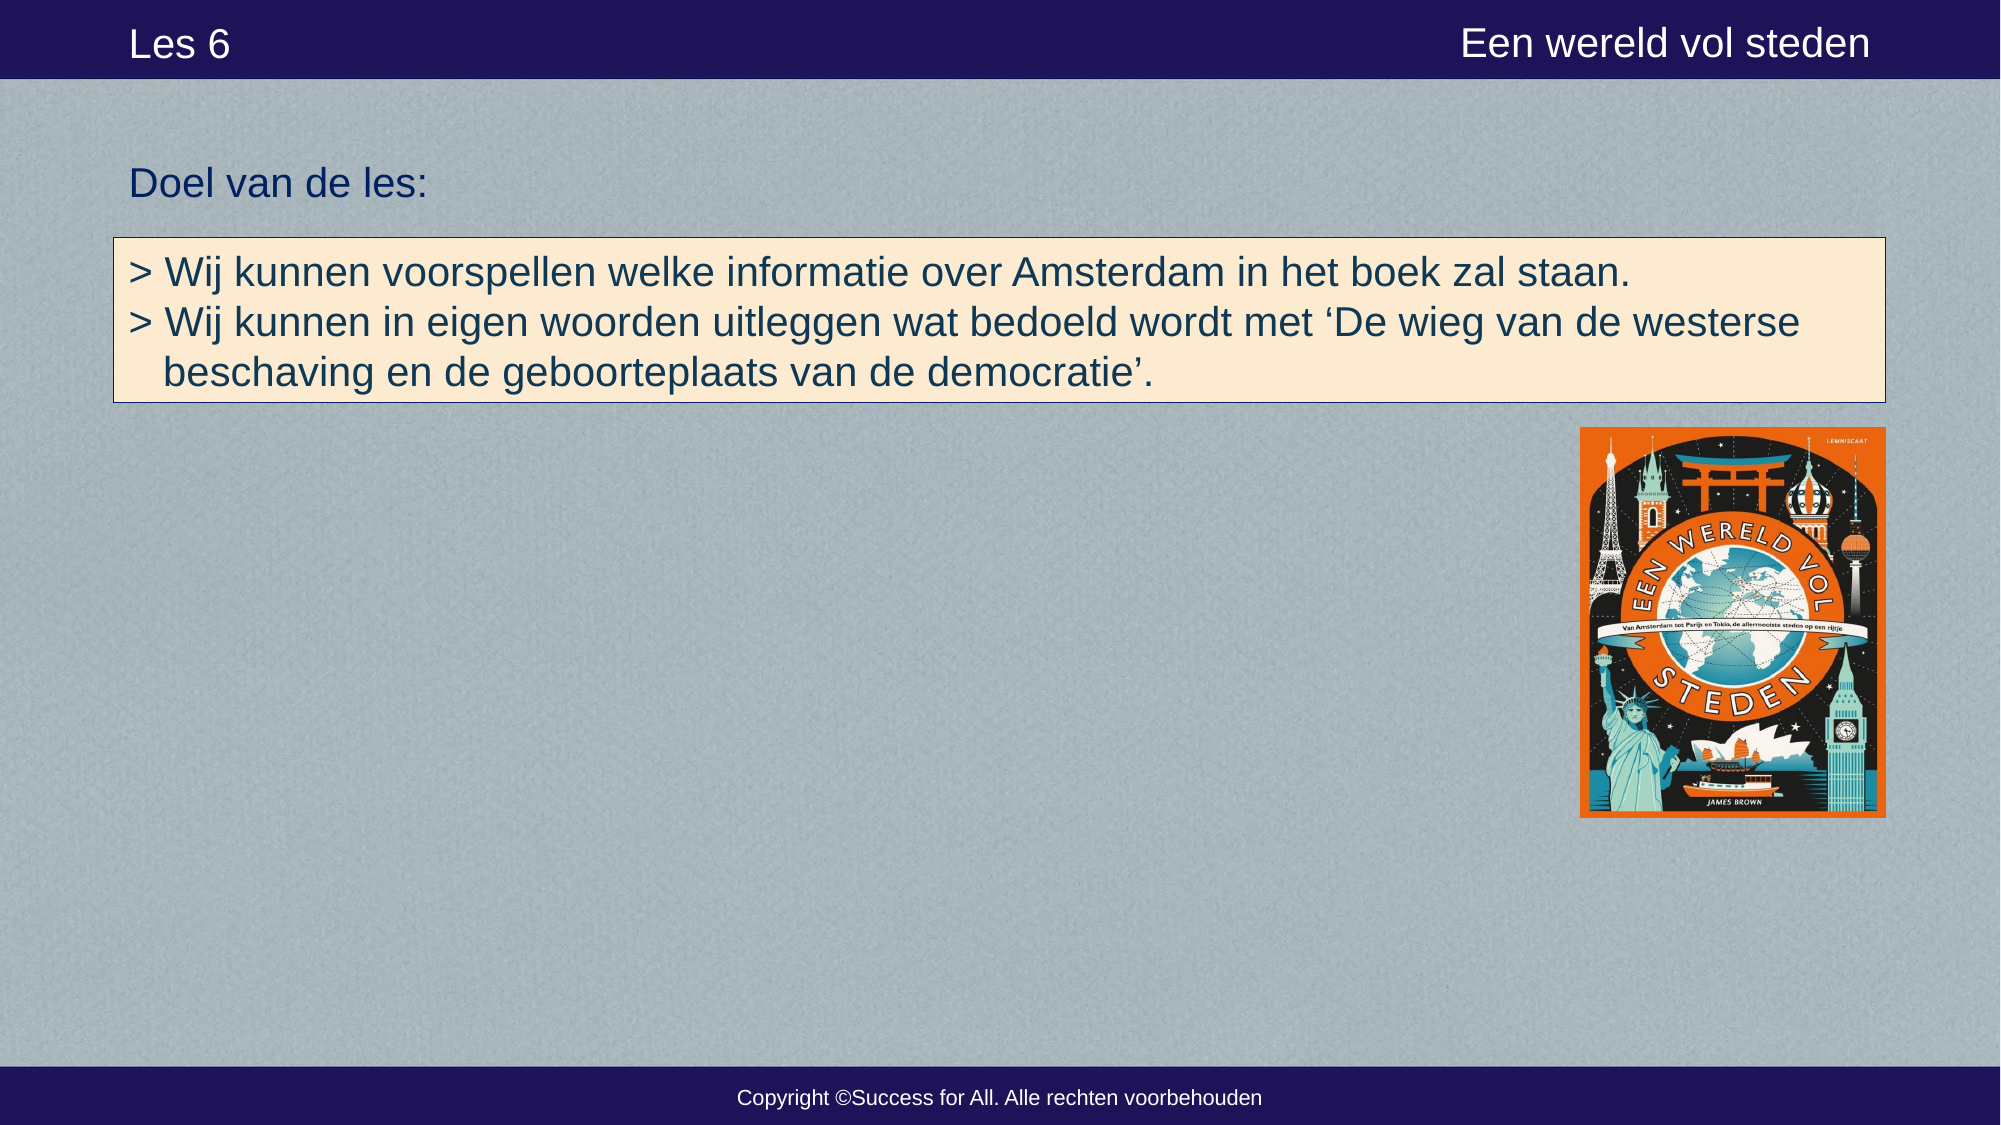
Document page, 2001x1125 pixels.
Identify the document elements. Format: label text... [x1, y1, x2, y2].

text_box Een wereld vol steden [999, 8, 1886, 73]
text_box > Wij kunnen voorspellen welke informatie over Amsterdam in het boek zal staan. > Wij kunnen in eigen woorden uitleggen wat bedoeld wordt met ‘De wieg van de westerse beschaving en de geboorteplaats van de democratie’. [113, 237, 1886, 403]
text_box Doel van de les: [113, 148, 1635, 214]
text_box Copyright ©Success for All. Alle rechten voorbehouden [0, 1076, 2000, 1125]
picture [0, 0, 2001, 1125]
text_box Les 6 [114, 9, 354, 75]
